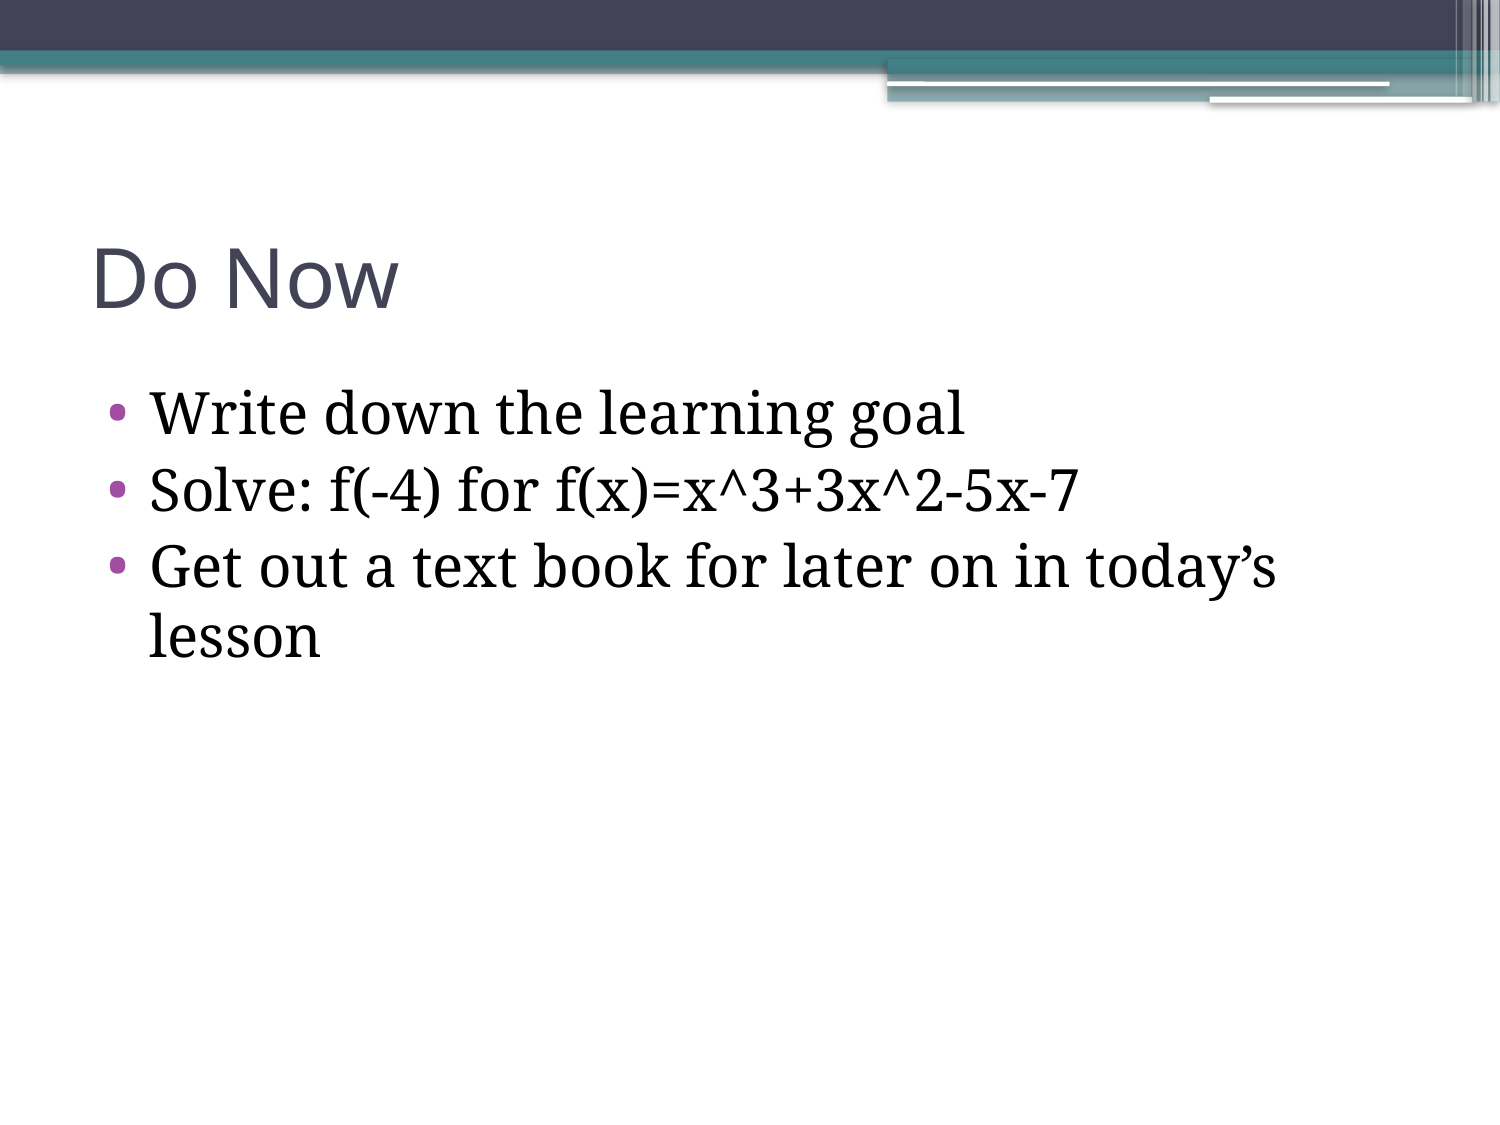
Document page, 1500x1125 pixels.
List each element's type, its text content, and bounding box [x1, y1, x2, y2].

title Do Now [75, 187, 1425, 363]
list Write down the learning goal Solve: f(-4) for f(x)=x^3+3x^2-5x-7 Get out a text book for later on in today’s lesson [75, 368, 1425, 1079]
